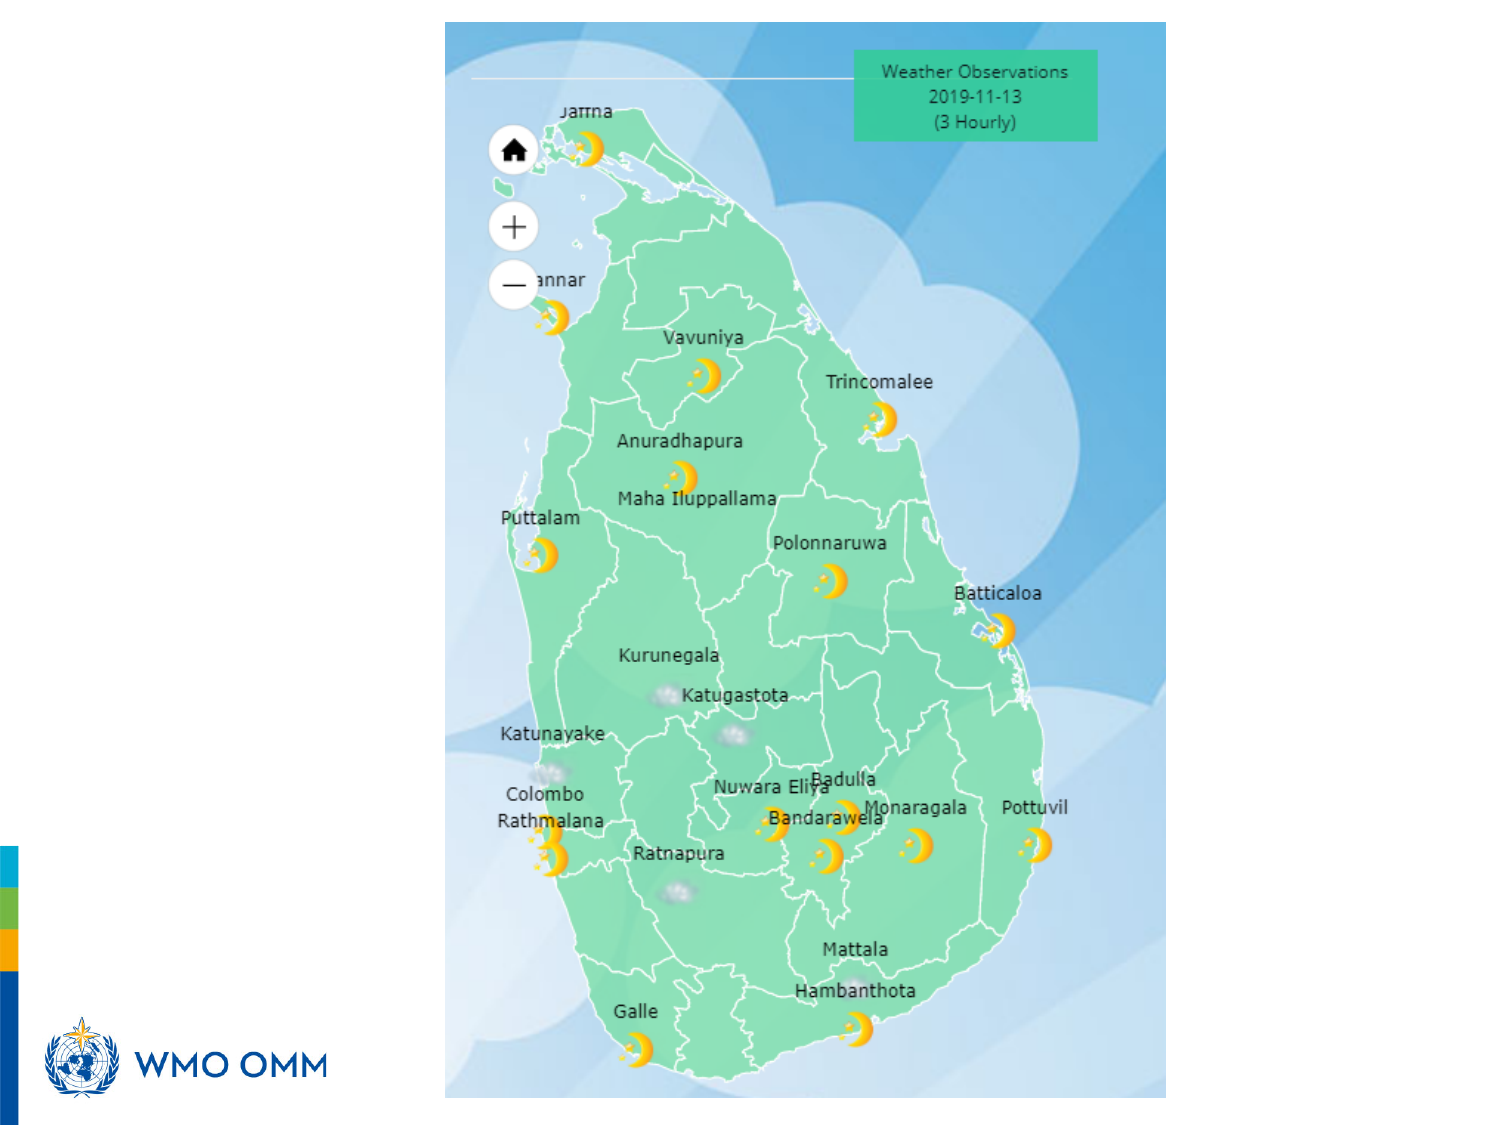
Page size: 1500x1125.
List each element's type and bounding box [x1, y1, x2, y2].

picture [445, 22, 1167, 1098]
picture [0, 845, 327, 1125]
